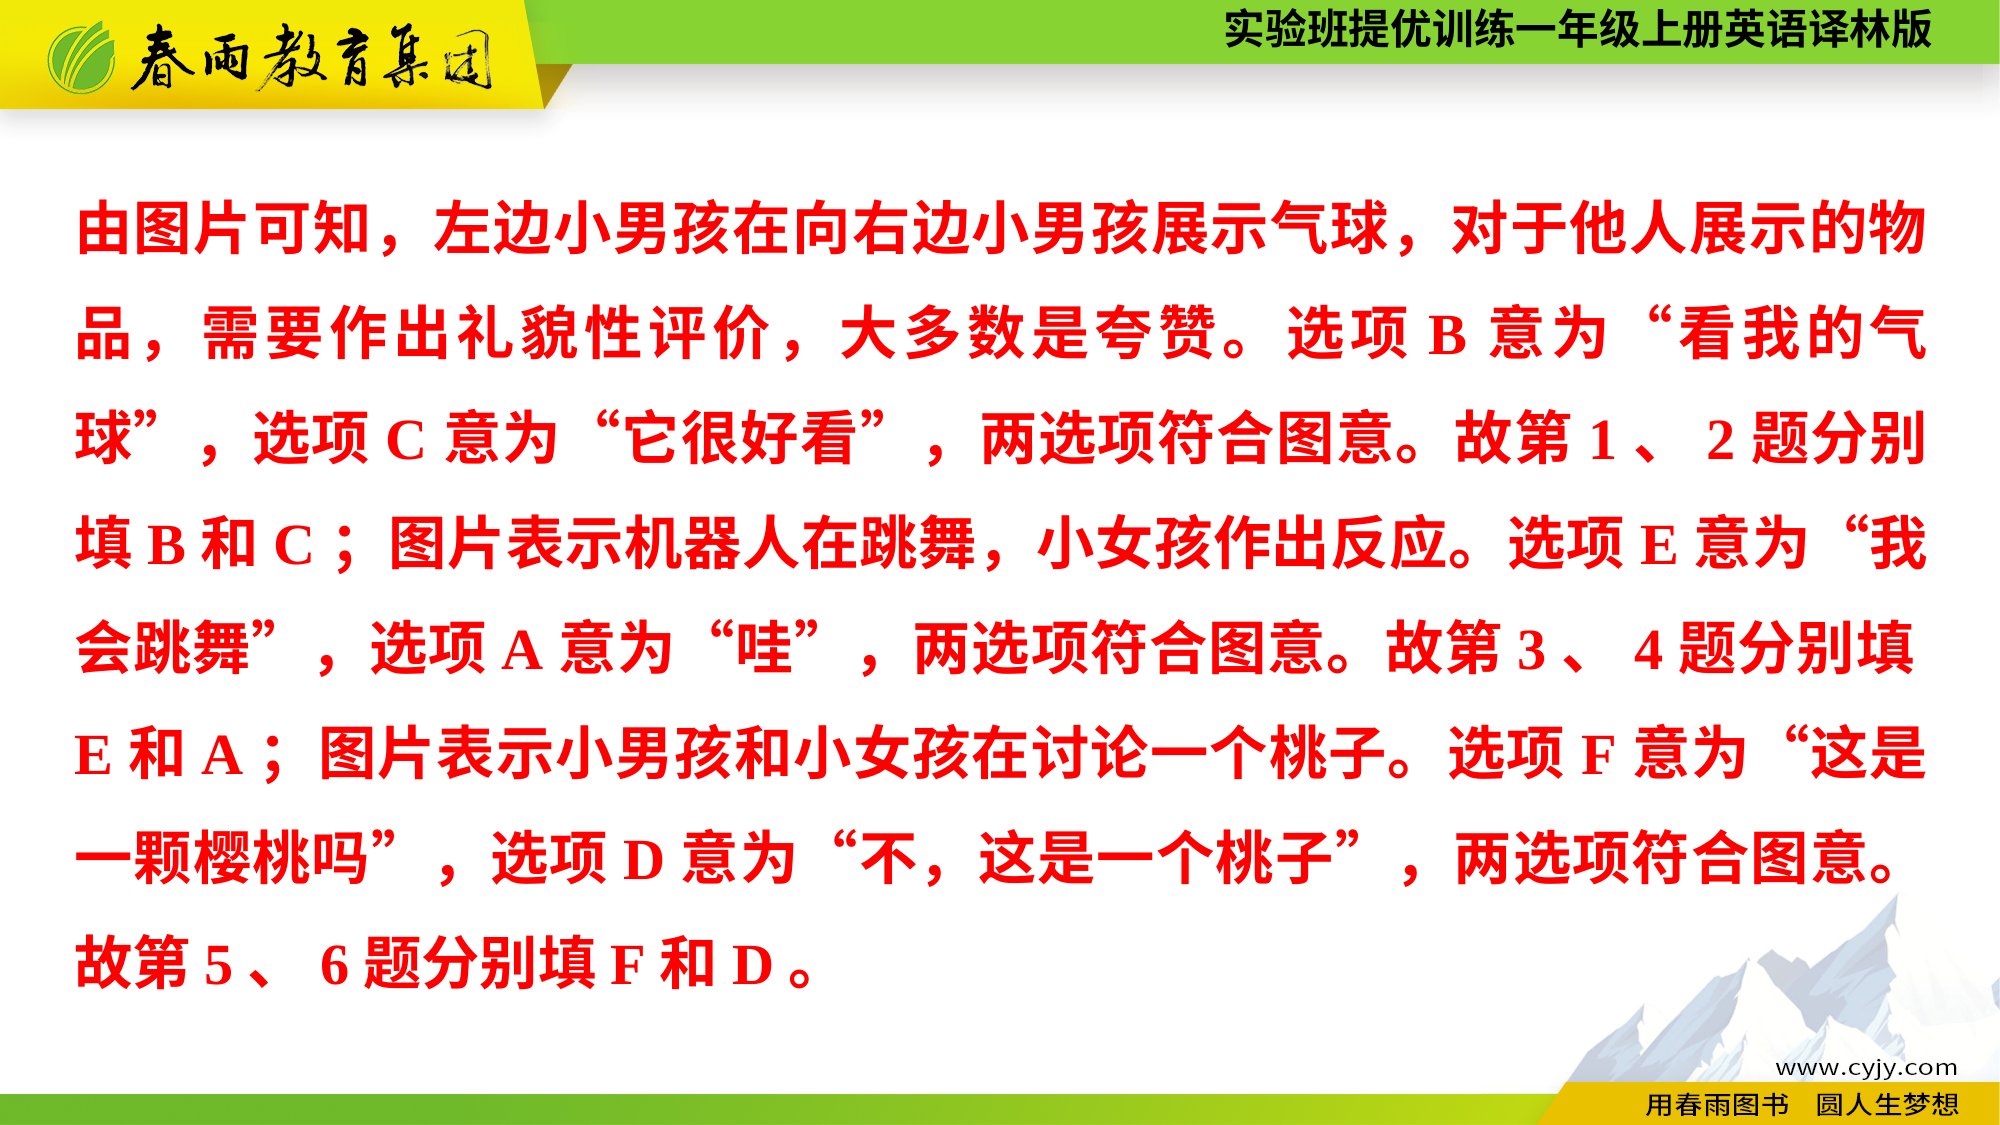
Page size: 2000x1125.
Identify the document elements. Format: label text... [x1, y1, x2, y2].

picture [0, 0, 2000, 1125]
list 由图片可知，左边小男孩在向右边小男孩展示气球，对于他人展示的物品，需要作出礼貌性评价，大多数是夸赞。选项B意为“看我的气球”，选项C意为“它很好看”，两选项符合图意。故第1、2题分别填B和C；图片表示机器人在跳舞，小女孩作出反应。选项E意为“我会跳舞”，选项A意为“哇”，两选项符合图意。故第3、4题分别填E和A；图片表示小男孩和小女孩在讨论一个桃子。选项F意为“这是一颗樱桃吗”，选项D意为“不，这是一个桃子”，两选项符合图意。故第5、6题分别填F和D。 [59, 149, 1944, 999]
